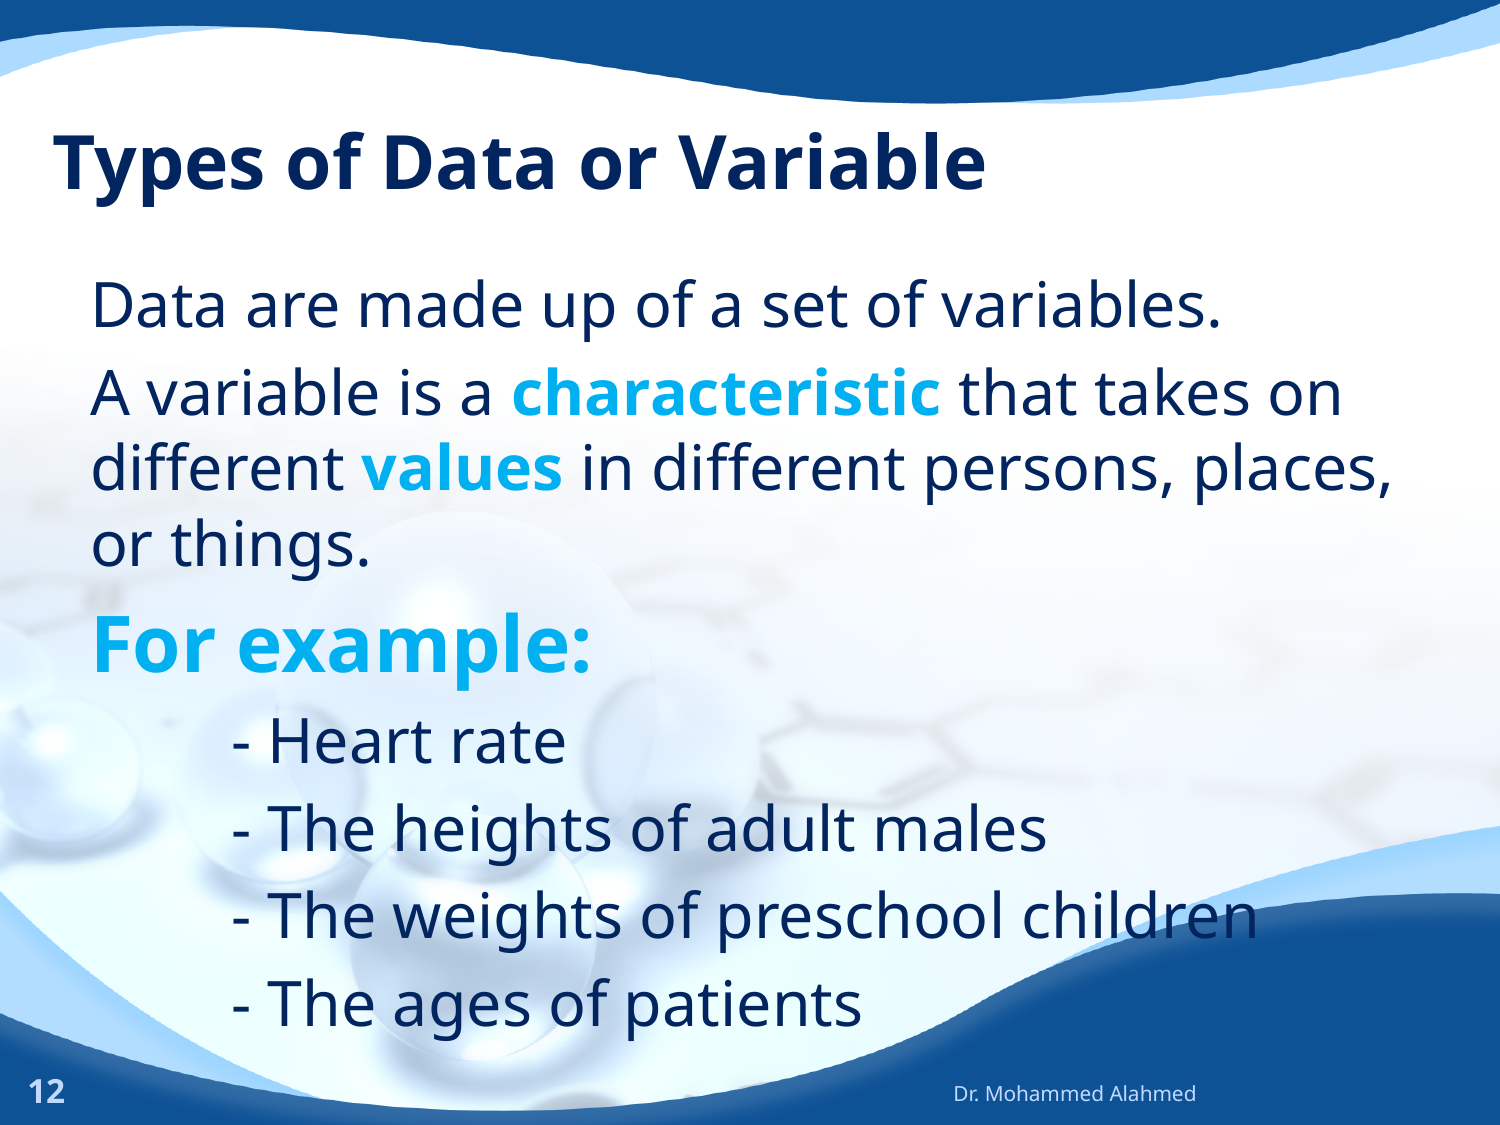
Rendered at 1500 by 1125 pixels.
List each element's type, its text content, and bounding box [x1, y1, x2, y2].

footer Dr. Mohammed Alahmed [837, 1073, 1313, 1125]
list Data are made up of a set of variables. A variable is a characteristic that takes on different values in different persons, places, or things. For example: - Heart rate - The heights of adult males - The weights of preschool children - The ages of patients [75, 257, 1425, 1050]
slide_number 12 [12, 1062, 363, 1123]
title Types of Data or Variable [37, 107, 1388, 213]
picture [0, 0, 1500, 1125]
